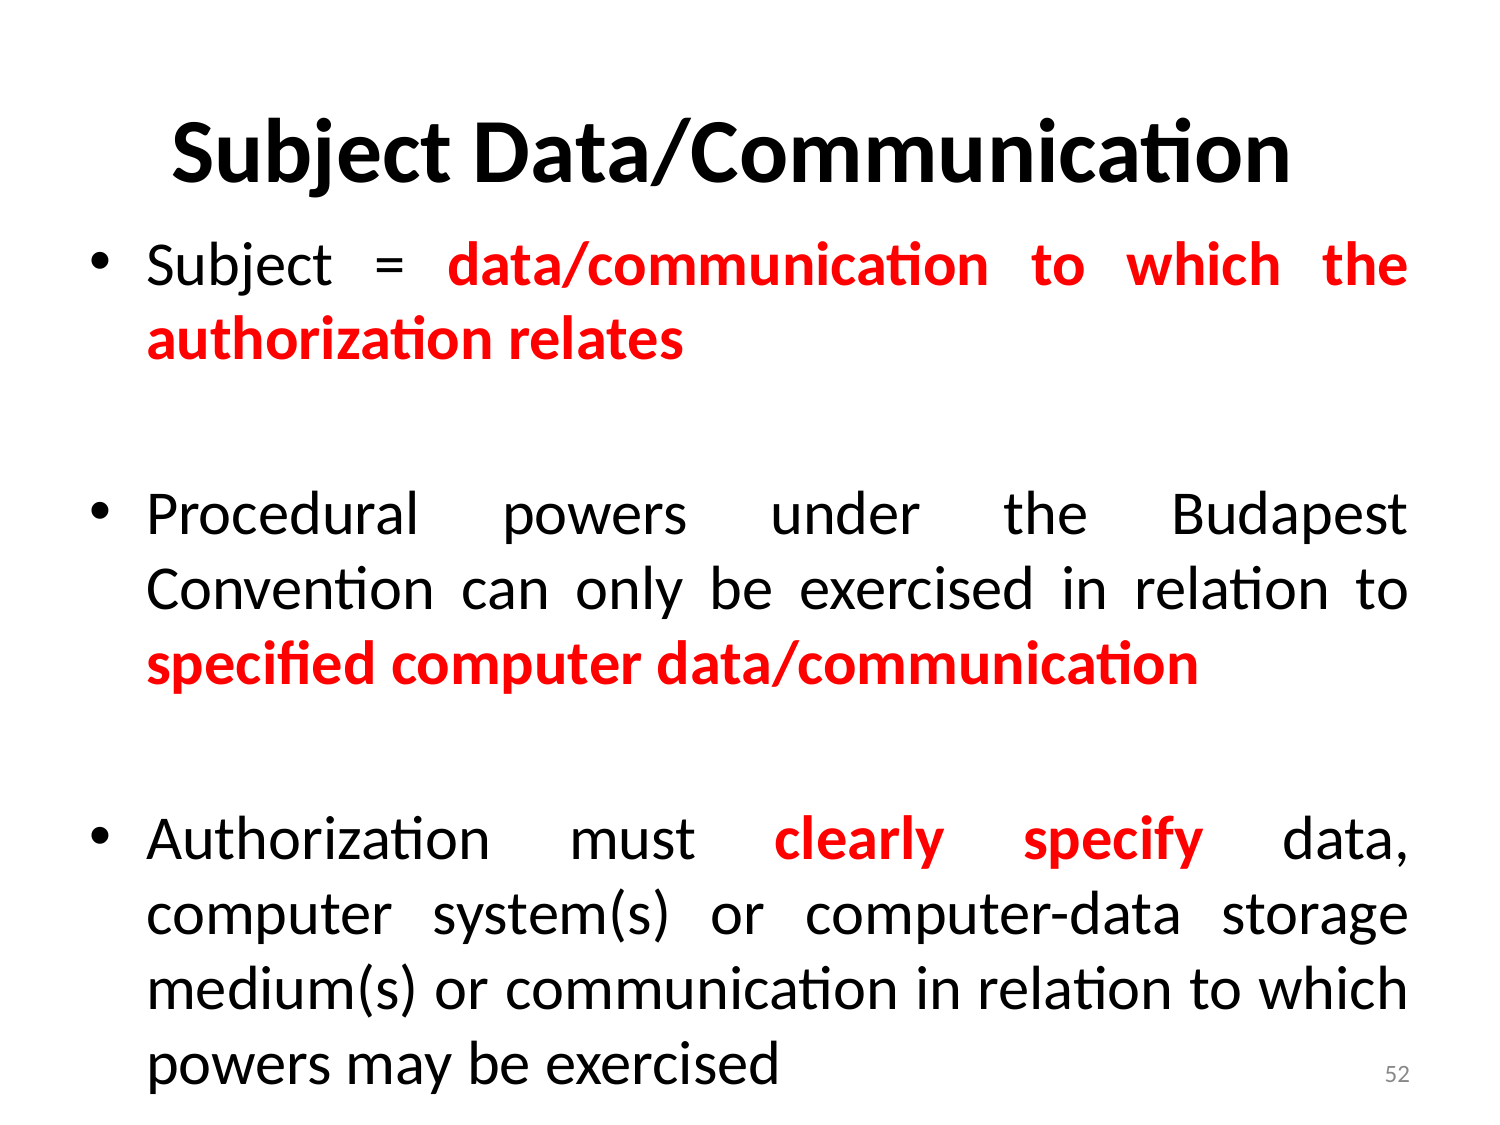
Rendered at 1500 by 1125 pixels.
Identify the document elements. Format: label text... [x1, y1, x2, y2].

title Subject Data/Communication [57, 52, 1408, 240]
text_box Subject = data/communication to which the authorization relates Procedural powers under the Budapest Convention can only be exercised in relation to specified computer data/communication Authorization must clearly specify data, computer system(s) or computer-data storage medium(s) or communication in relation to which powers may be exercised [74, 215, 1425, 986]
slide_number 52 [1074, 1042, 1425, 1103]
